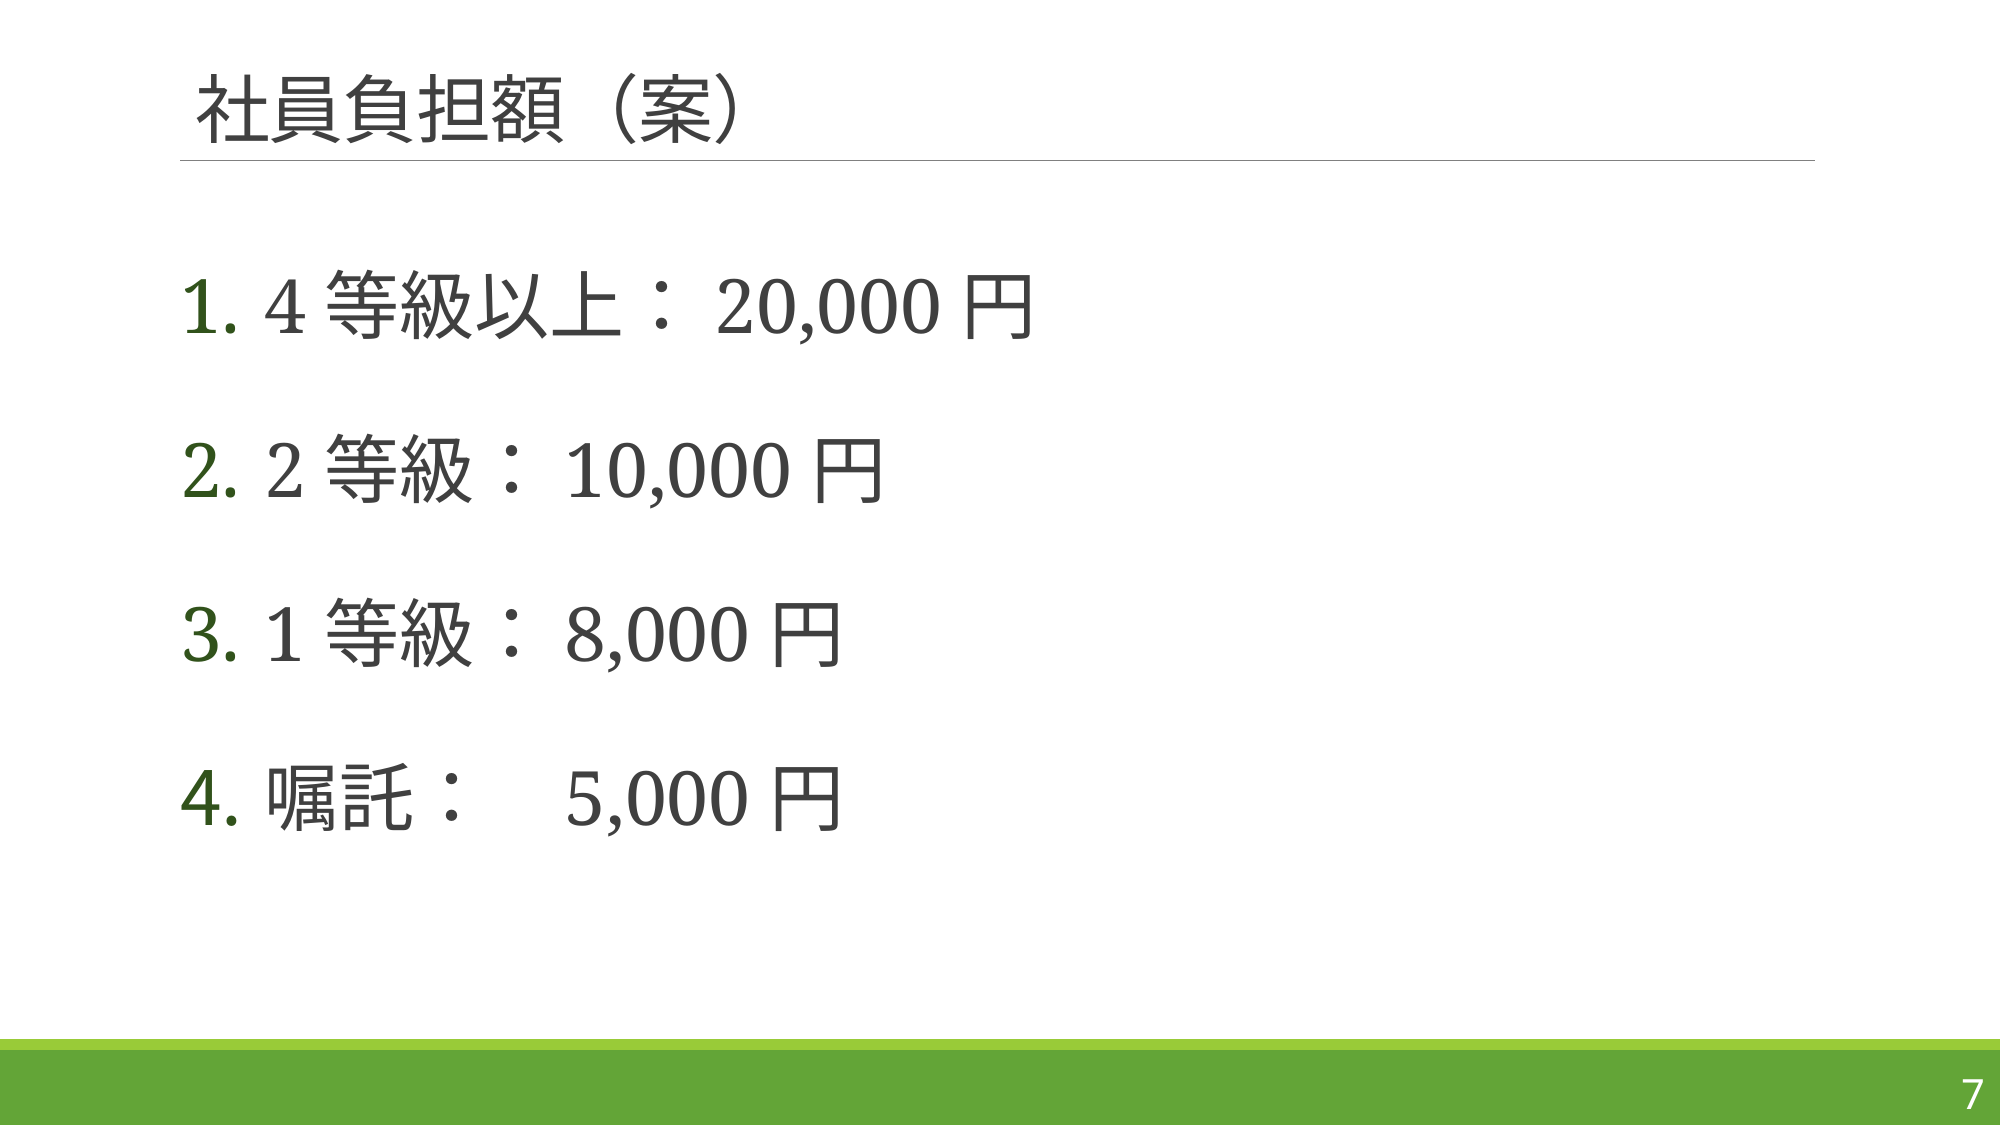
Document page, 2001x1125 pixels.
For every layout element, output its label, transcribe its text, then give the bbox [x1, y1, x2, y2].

title 社員負担額（案） [180, 47, 1830, 161]
slide_number 6 [1784, 1066, 2000, 1125]
list 4等級以上： 20,000円 2等級： 10,000円 1等級： 8,000円 嘱託： 5,000円 [180, 205, 1830, 963]
